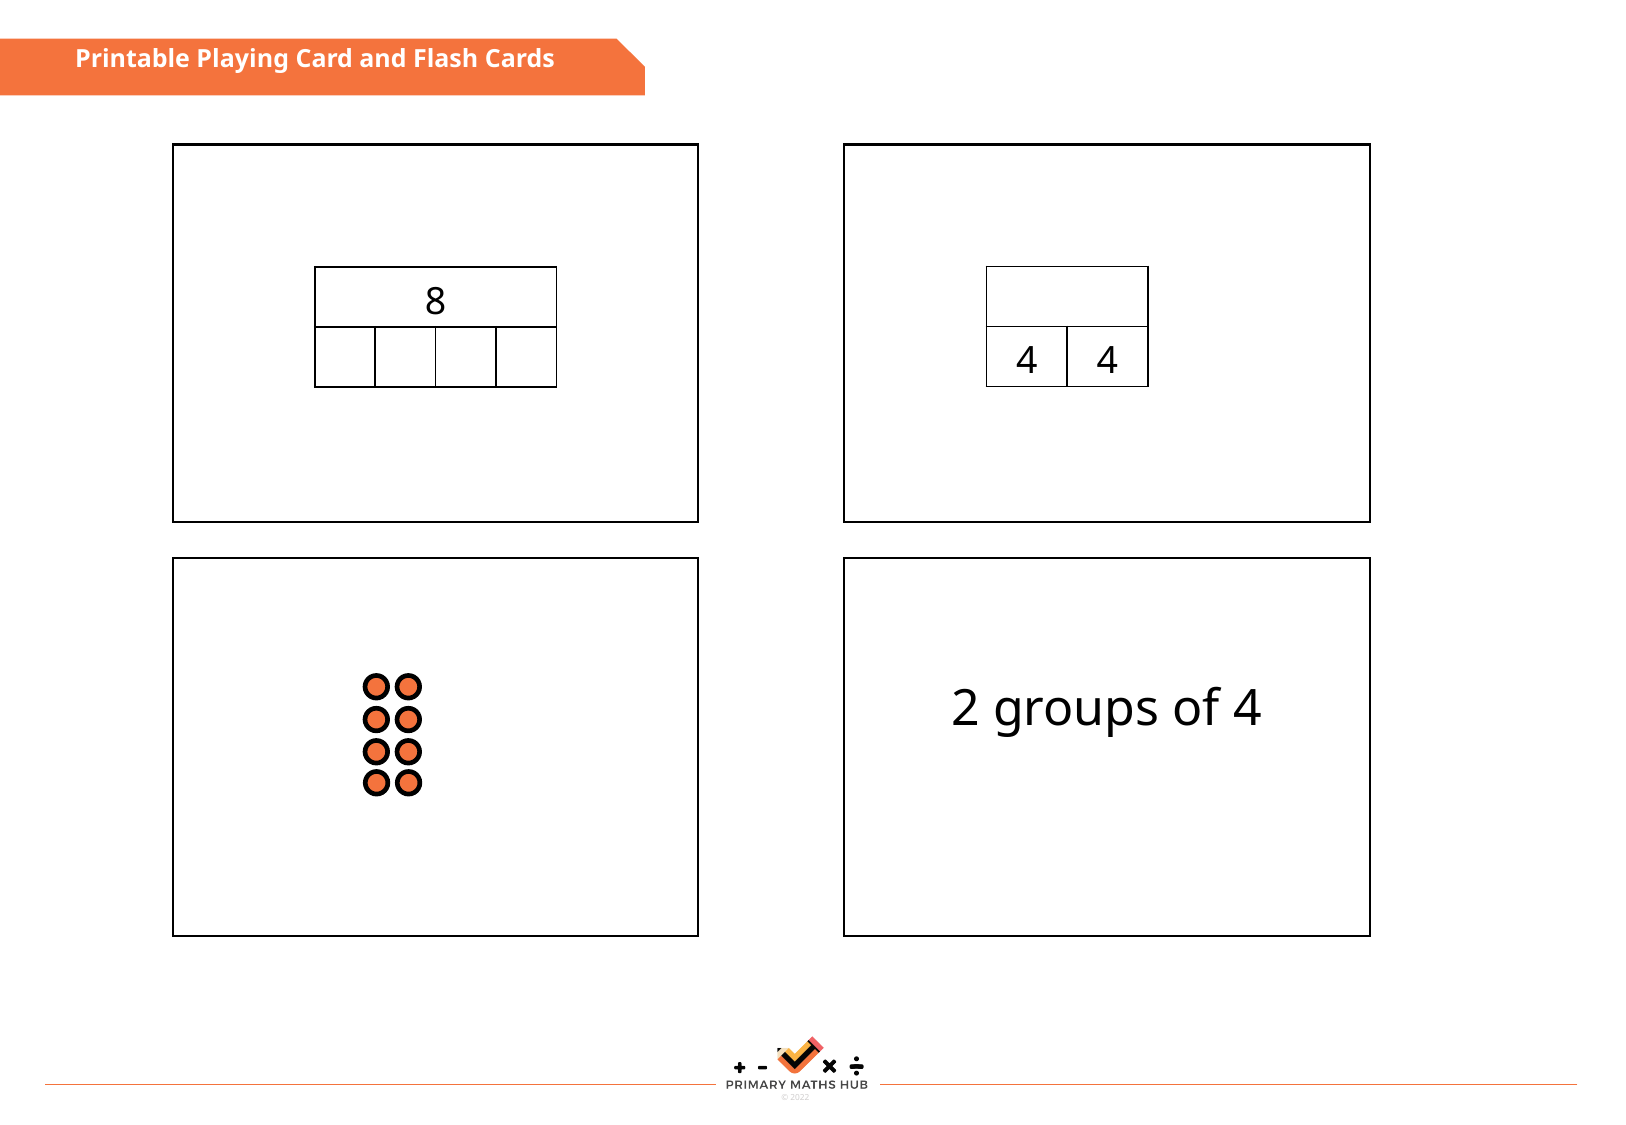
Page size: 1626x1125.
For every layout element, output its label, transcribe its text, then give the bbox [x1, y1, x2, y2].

text_box [395, 674, 421, 700]
table_cell [376, 328, 435, 386]
text_box [363, 674, 389, 700]
table_cell [316, 328, 374, 386]
table_cell [436, 328, 495, 386]
text_box [843, 143, 1371, 523]
text_box [396, 770, 421, 796]
table_cell 4 [1068, 327, 1147, 386]
text_box 2 groups of 4 [844, 668, 1370, 743]
text_box [395, 707, 421, 732]
text_box [363, 739, 389, 765]
table_cell 4 [987, 327, 1066, 386]
table_header [987, 267, 1147, 326]
text_box © 2022 [720, 1084, 870, 1110]
table_header 8 [316, 268, 556, 326]
text_box [395, 739, 421, 765]
text_box [843, 557, 1371, 937]
text_box [172, 143, 699, 523]
table_cell [497, 328, 556, 386]
text_box [364, 770, 389, 796]
picture [722, 1034, 872, 1094]
text_box [172, 557, 699, 937]
text_box [363, 707, 389, 732]
text_box Printable Playing Card and Flash Cards [0, 37, 646, 97]
